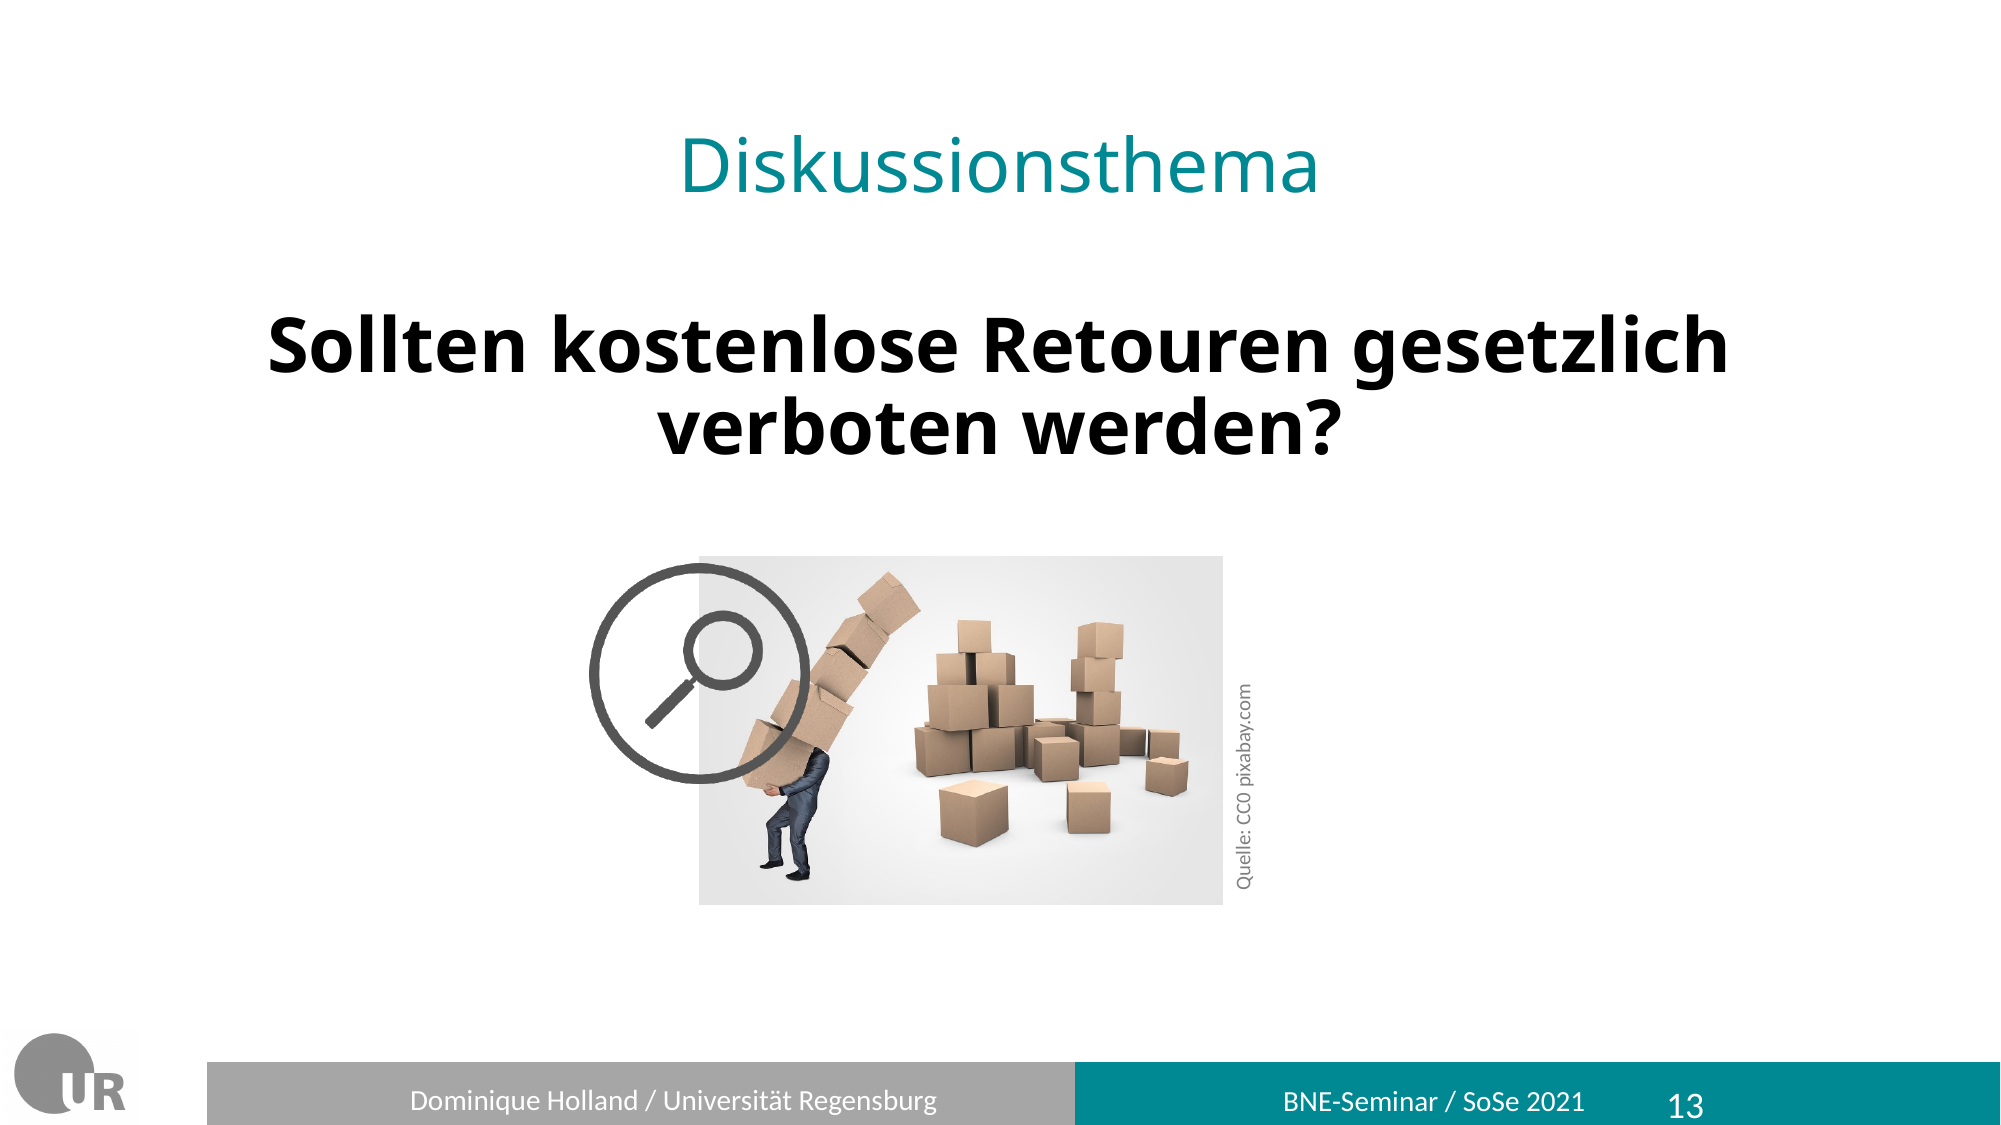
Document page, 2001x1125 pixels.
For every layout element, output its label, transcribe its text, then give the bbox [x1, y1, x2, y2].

list Sollten kostenlose Retouren gesetzlich verboten werden? [137, 299, 1863, 479]
text_box Quelle: CC0 pixabay.com [1222, 662, 1262, 906]
title Diskussionsthema [137, 59, 1863, 278]
picture [589, 556, 1223, 905]
picture [2, 1026, 138, 1125]
